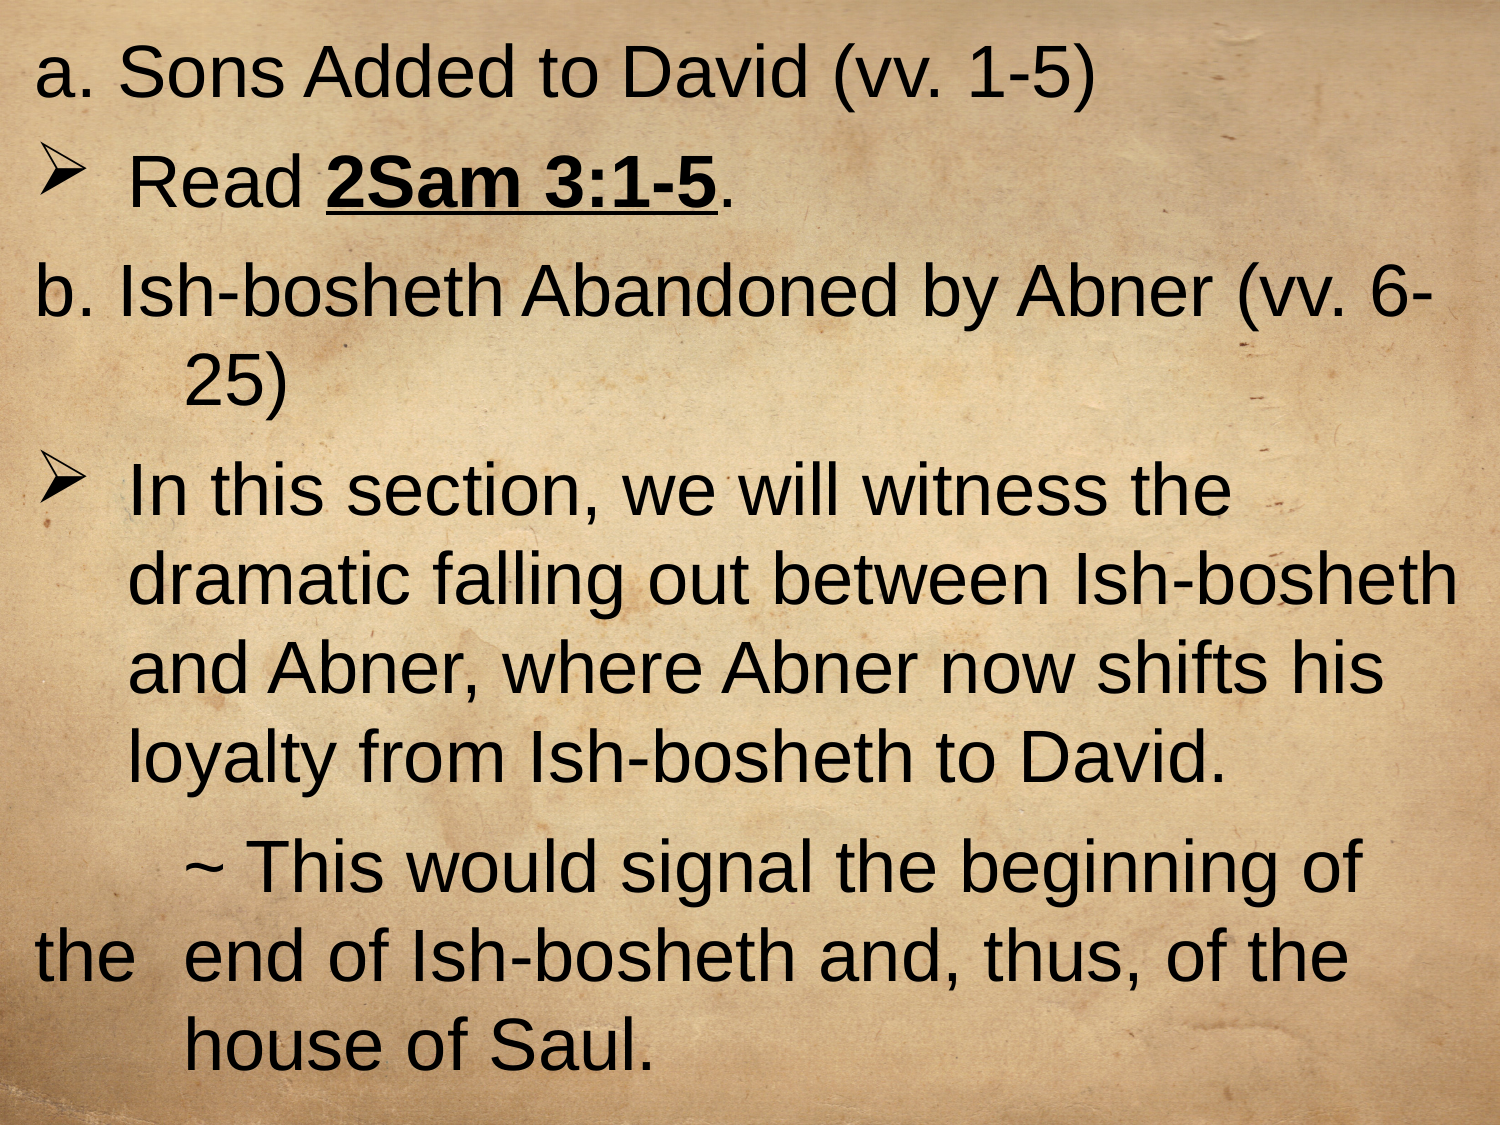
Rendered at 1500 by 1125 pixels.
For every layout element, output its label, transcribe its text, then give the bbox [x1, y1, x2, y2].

picture [0, 0, 1500, 1125]
subtitle a. Sons Added to David (vv. 1-5) Read 2Sam 3:1-5. b. Ish-bosheth Abandoned by Abner (vv. 6- 25) In this section, we will witness the dramatic falling out between Ish-bosheth and Abner, where Abner now shifts his loyalty from Ish-bosheth to David. ~ This would signal the beginning of the end of Ish-bosheth and, thus, of the house of Saul. [19, 15, 1485, 1108]
